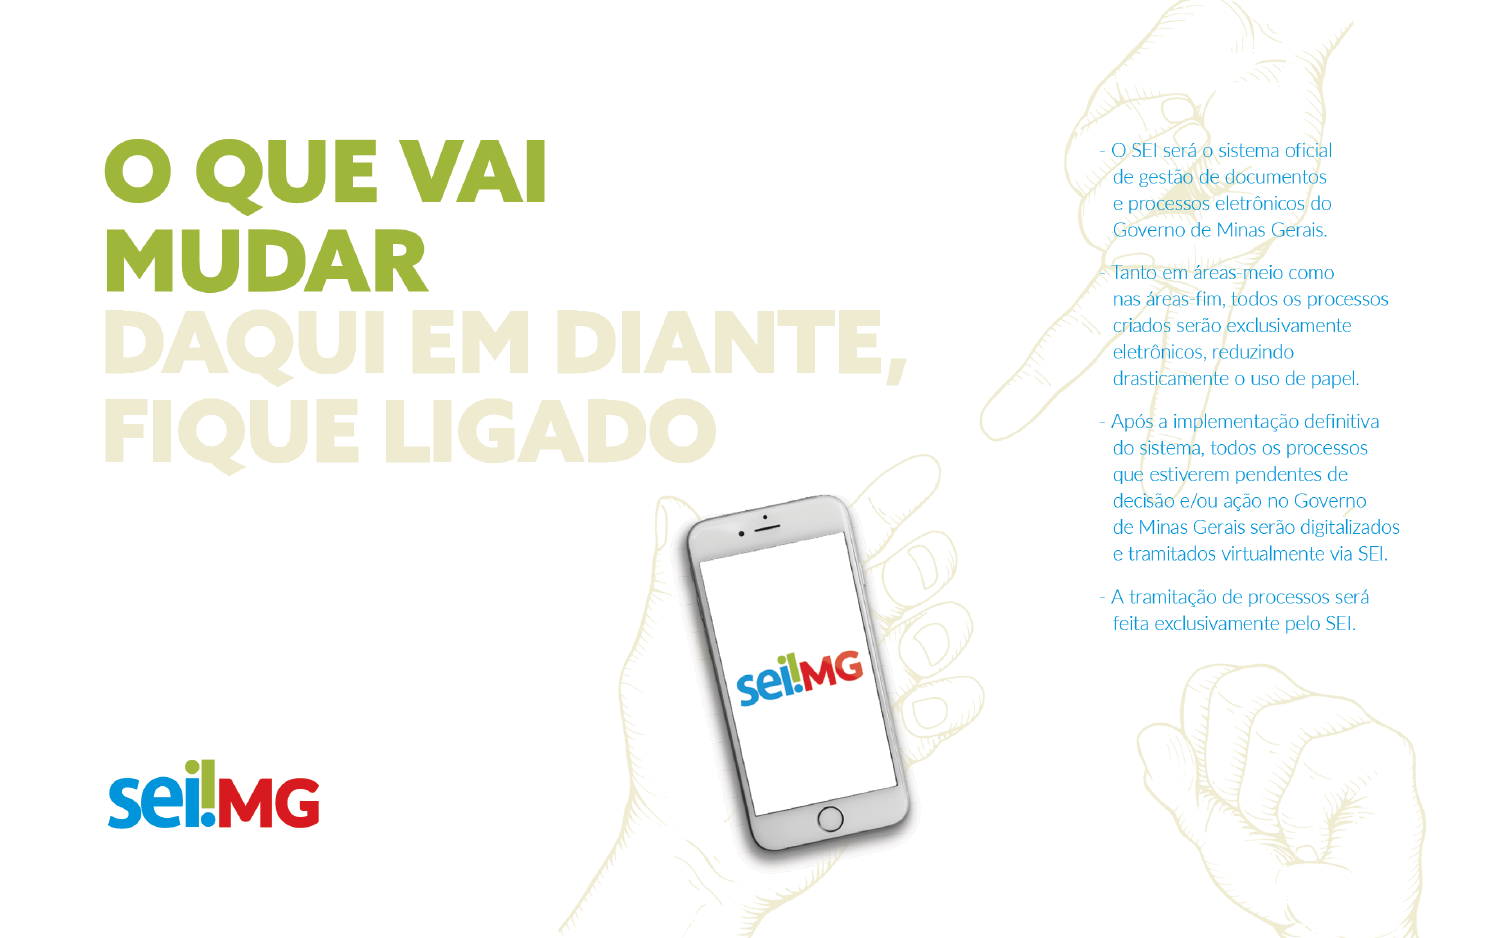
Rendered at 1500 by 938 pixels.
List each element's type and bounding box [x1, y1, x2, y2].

list [0, 0, 1500, 938]
